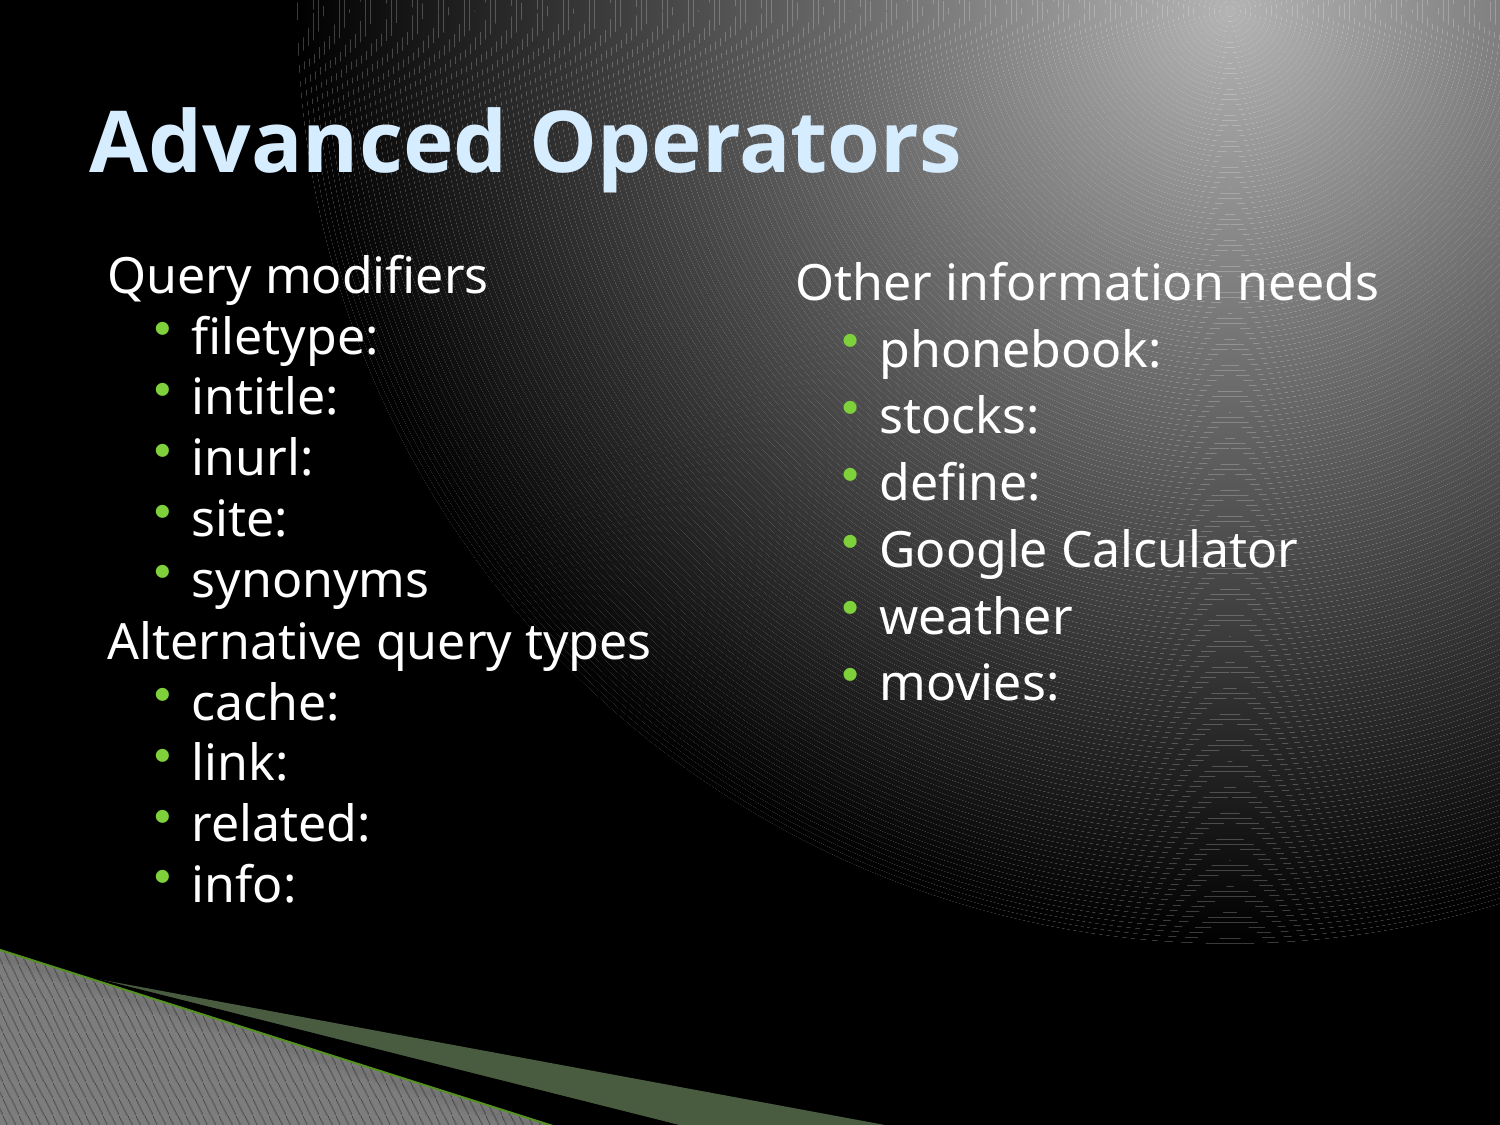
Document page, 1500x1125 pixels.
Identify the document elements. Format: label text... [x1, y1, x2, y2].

list Query modifiers filetype: intitle: inurl: site: synonyms Alternative query types cache: link: related: info: [75, 243, 738, 986]
list Other information needs phonebook: stocks: define: Google Calculator weather movies: [762, 243, 1425, 986]
picture [0, 952, 543, 1125]
title Advanced Operators [75, 45, 1425, 233]
